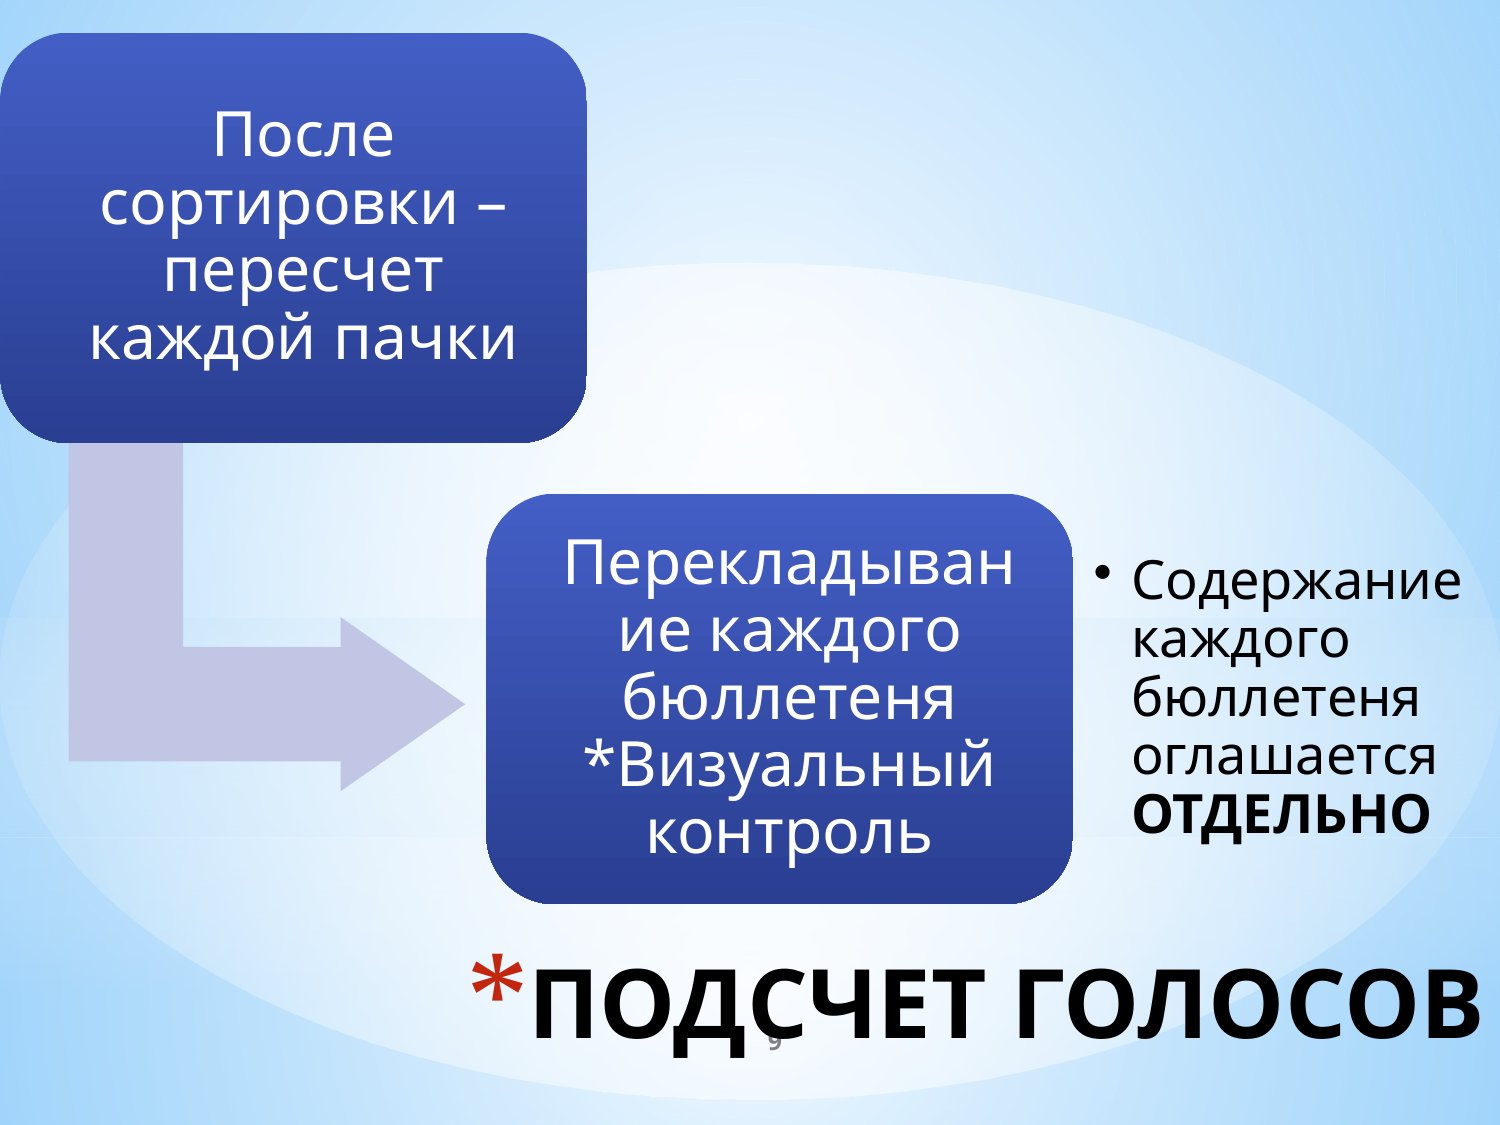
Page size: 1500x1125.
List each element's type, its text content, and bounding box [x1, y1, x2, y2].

title ПОДСЧЕТ ГОЛОСОВ [431, 950, 1500, 1123]
slide_number 9 [624, 1012, 925, 1073]
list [0, 0, 1500, 942]
